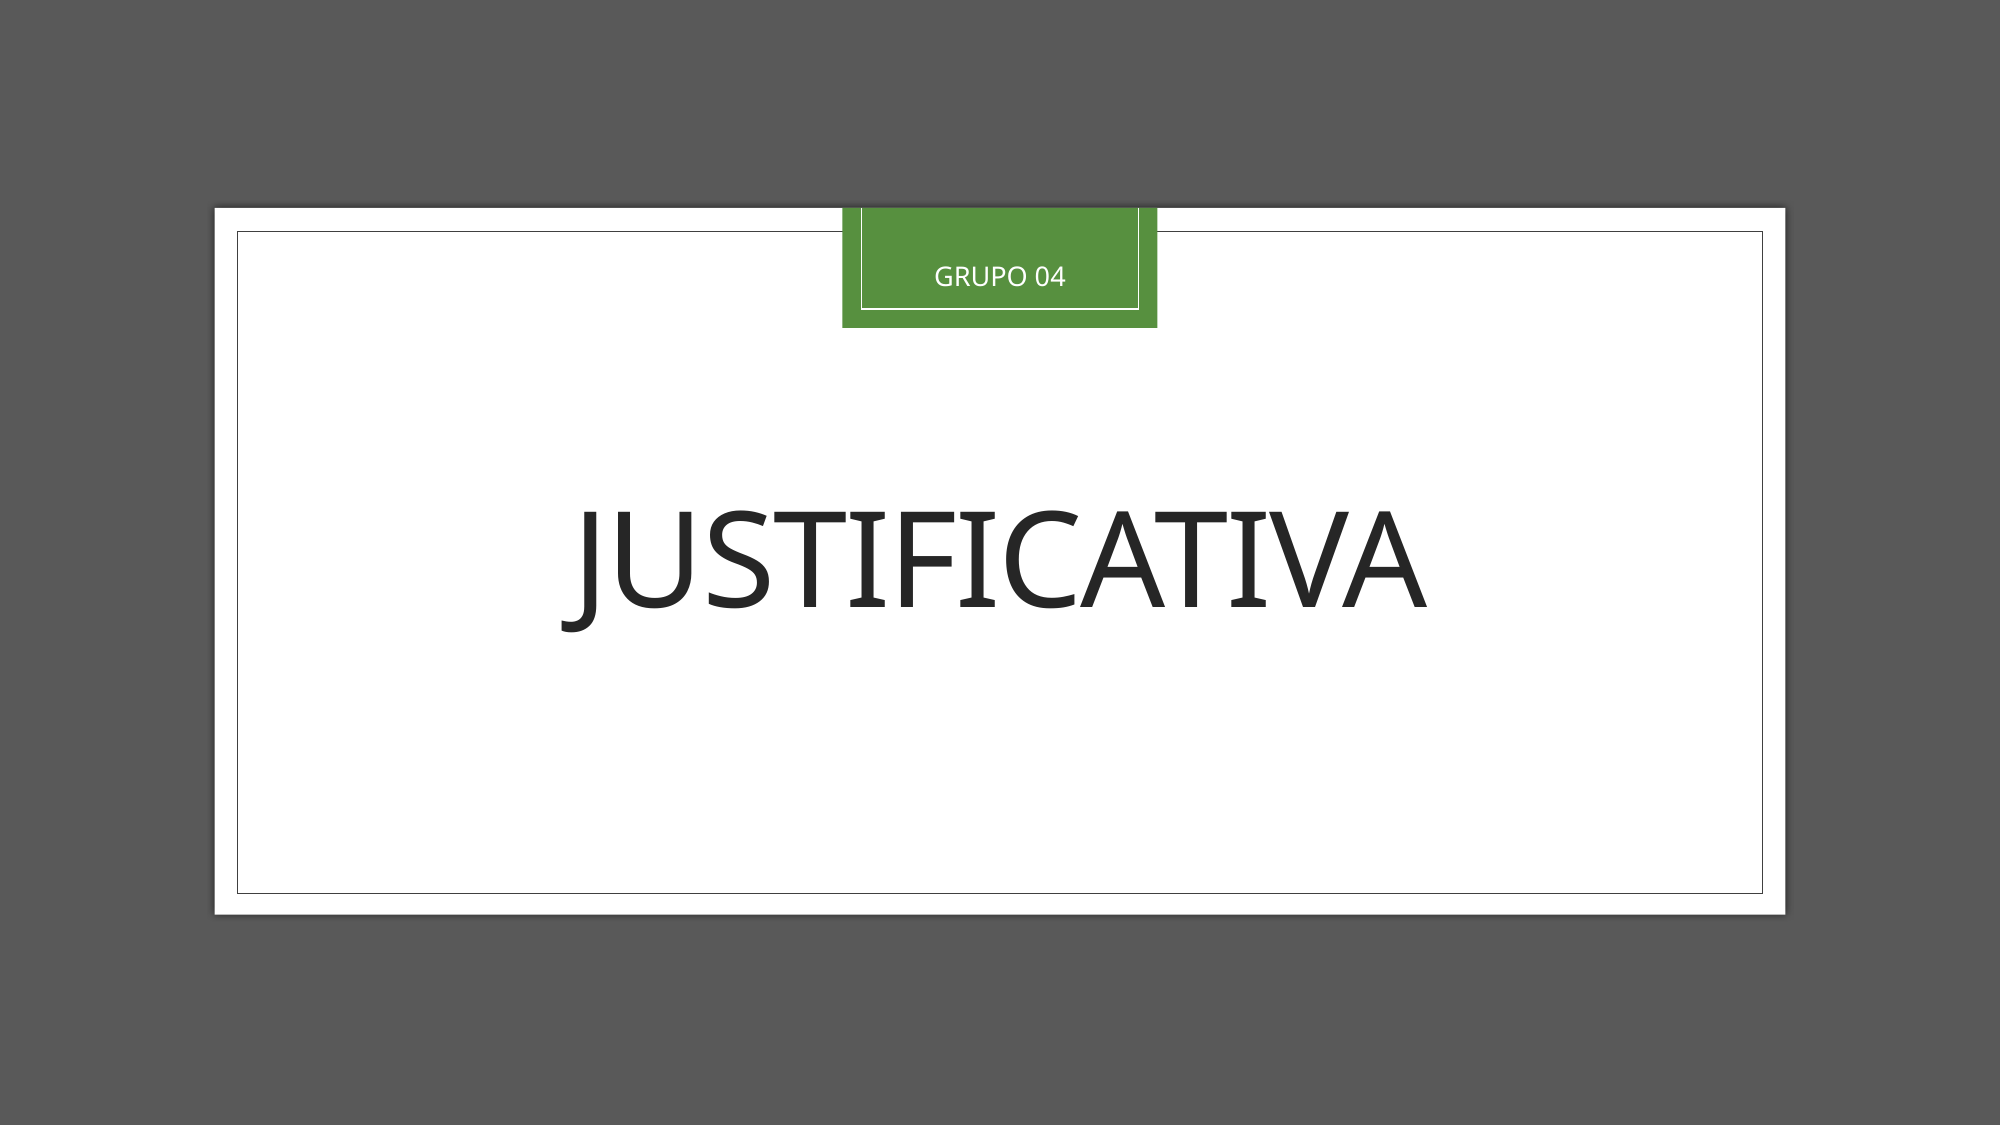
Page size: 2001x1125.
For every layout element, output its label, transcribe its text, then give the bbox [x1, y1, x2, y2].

slide_number GRUPO 04 [872, 220, 1128, 300]
title JUSTIFICATIVA [267, 368, 1733, 769]
